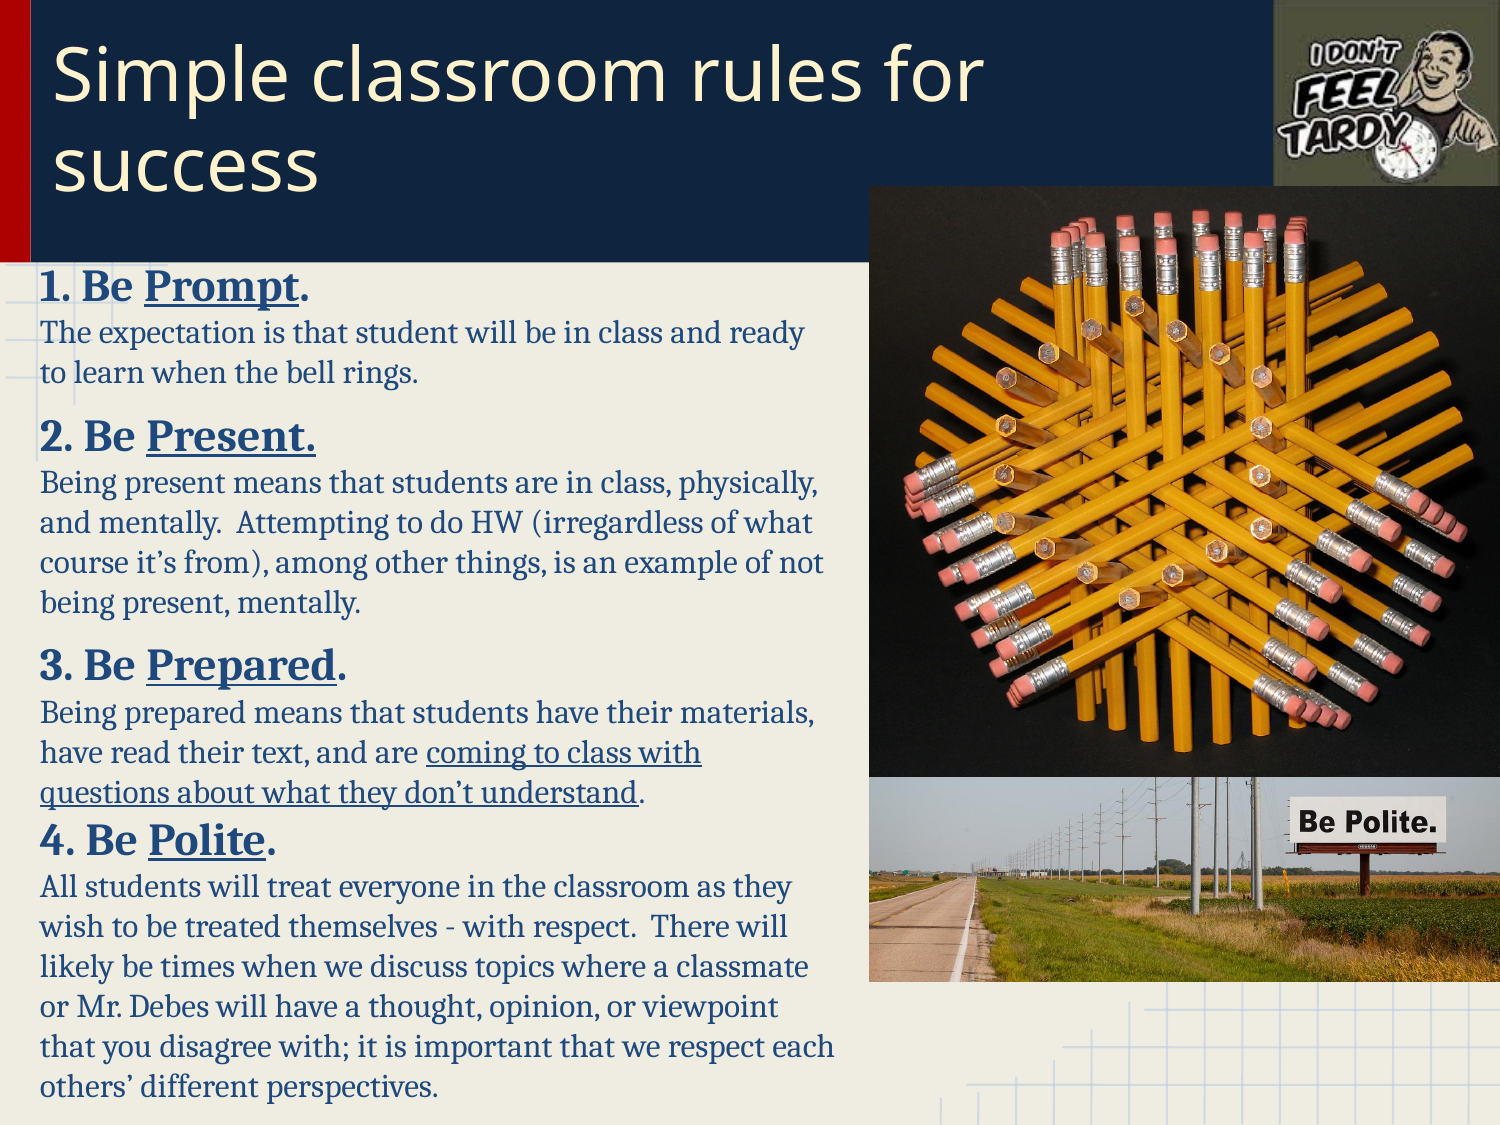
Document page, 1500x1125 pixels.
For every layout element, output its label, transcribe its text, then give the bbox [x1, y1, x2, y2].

list 1. Be Prompt. The expectation is that student will be in class and ready to learn when the bell rings. 2. Be Present. Being present means that students are in class, physically, and mentally. Attempting to do HW (irregardless of what course it’s from), among other things, is an example of not being present, mentally. 3. Be Prepared. Being prepared means that students have their materials, have read their text, and are coming to class with questions about what they don’t understand. 4. Be Polite. All students will treat everyone in the classroom as they wish to be treated themselves - with respect. There will likely be times when we discuss topics where a classmate or Mr. Debes will have a thought, opinion, or viewpoint that you disagree with; it is important that we respect each others’ different perspectives. [25, 240, 853, 874]
picture [868, 0, 1500, 983]
title Simple classroom rules for success [37, 0, 1046, 222]
